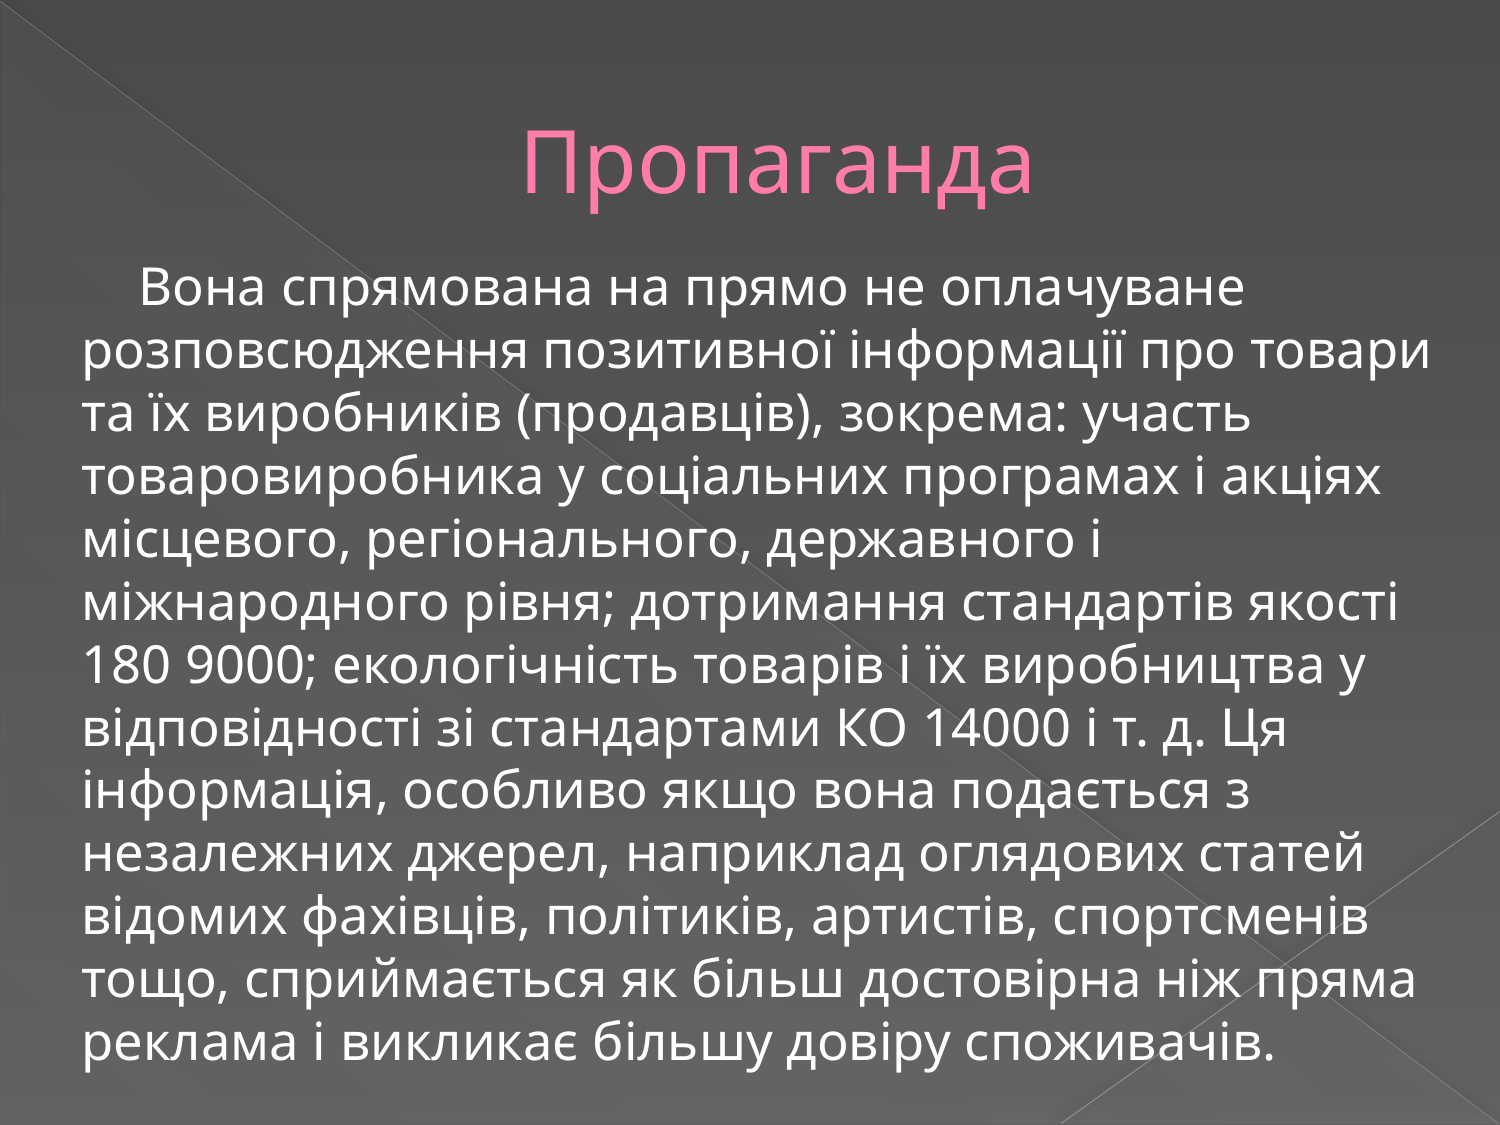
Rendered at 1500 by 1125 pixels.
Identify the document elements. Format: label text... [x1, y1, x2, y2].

list Вона спрямована на прямо не оплачуване розповсюдження позитивної інформації про товари та їх виробників (продавців), зокрема: участь товаровиробника у соціальних програмах і акціях місцевого, регіонального, державного і міжнародного рівня; дотримання стандартів якості 180 9000; екологічність товарів і їх виробництва у відповідності зі стандартами КО 14000 і т. д. Ця інформація, особливо якщо вона подається з незалежних джерел, наприклад оглядових статей відомих фахівців, політиків, артистів, спортсменів тощо, сприймається як більш достовірна ніж пряма реклама і викликає більшу довіру споживачів. [0, 246, 1500, 1090]
title Пропаганда [75, 43, 1425, 246]
